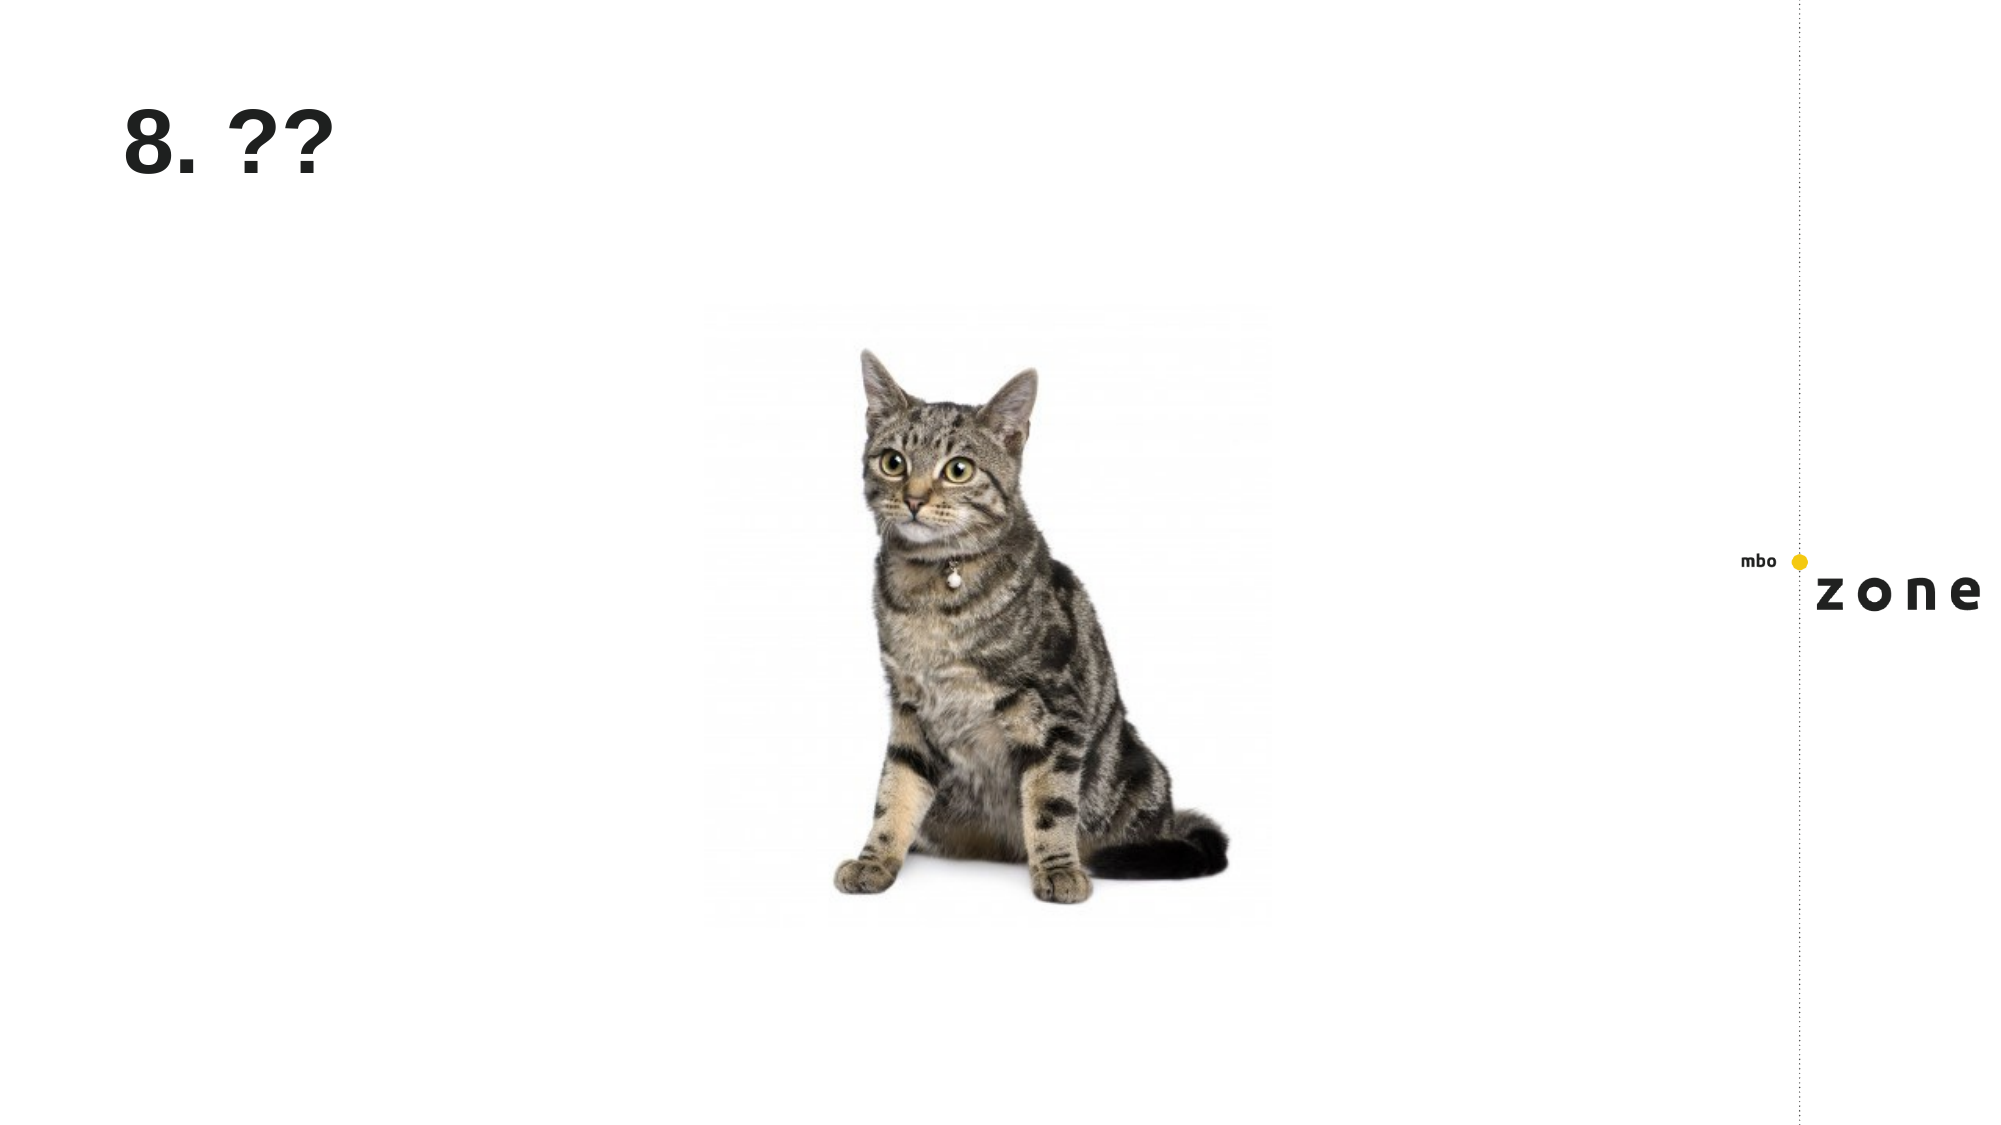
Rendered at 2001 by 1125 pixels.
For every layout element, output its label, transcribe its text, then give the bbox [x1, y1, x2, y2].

title 8. ?? [124, 94, 1607, 272]
picture [704, 302, 1272, 928]
picture [1596, 0, 2001, 1125]
